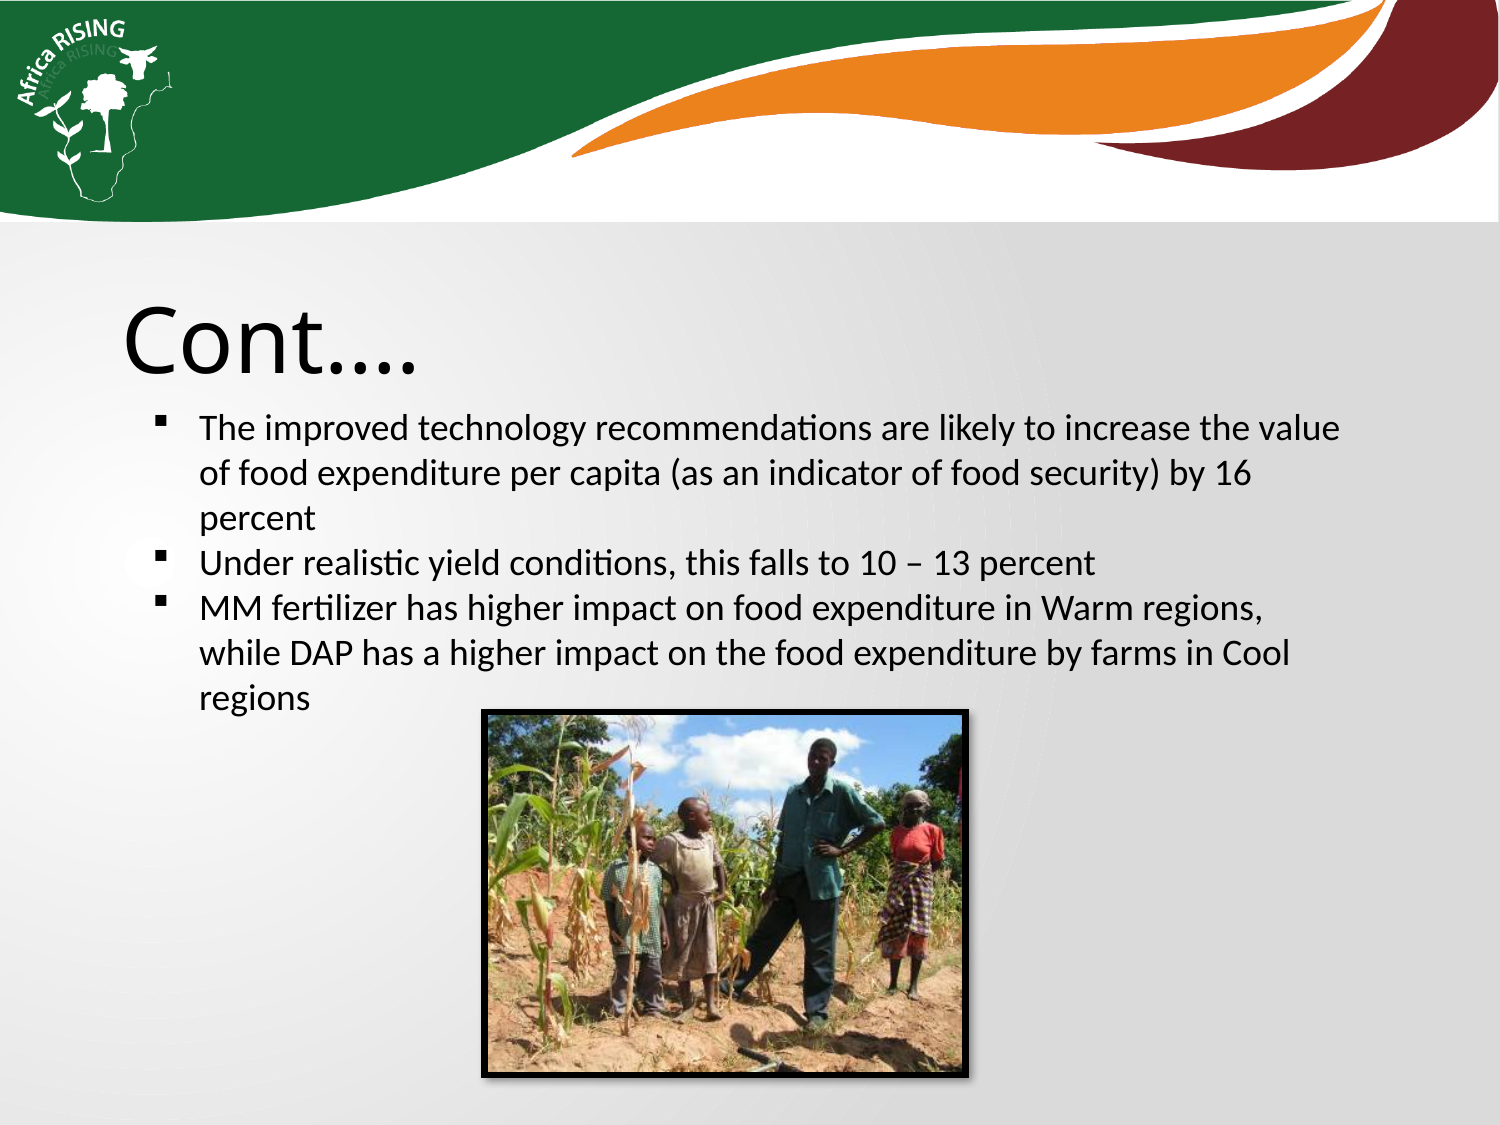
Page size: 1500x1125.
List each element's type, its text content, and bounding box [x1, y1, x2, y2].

list Cont.… [87, 275, 1363, 413]
picture [486, 714, 963, 1073]
picture [0, 0, 1499, 222]
text_box The improved technology recommendations are likely to increase the value of food expenditure per capita (as an indicator of food security) by 16 percent Under realistic yield conditions, this falls to 10 – 13 percent MM fertilizer has higher impact on food expenditure in Warm regions, while DAP has a higher impact on the food expenditure by farms in Cool regions [137, 395, 1363, 726]
